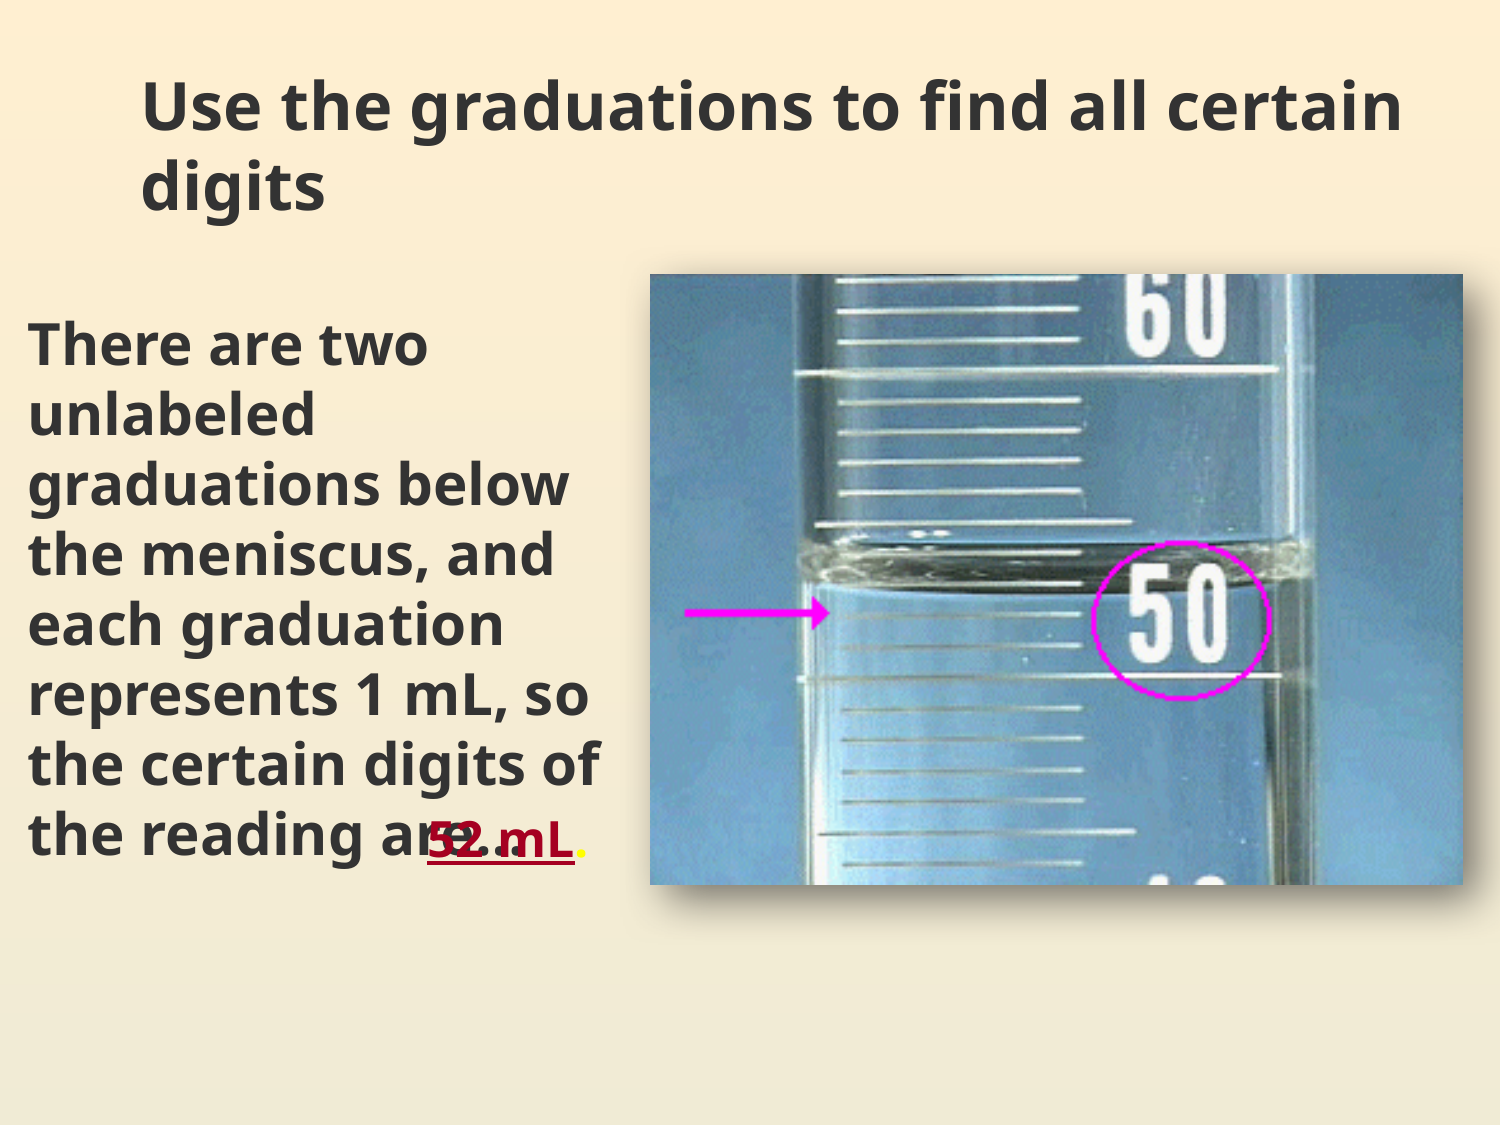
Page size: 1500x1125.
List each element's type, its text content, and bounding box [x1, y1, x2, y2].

picture [649, 274, 1463, 885]
text_box There are two unlabeled graduations below the meniscus, and each graduation represents 1 mL, so the certain digits of the reading are… [12, 299, 644, 875]
title Use the graduations to find all certain digits [124, 49, 1438, 238]
text_box 52 mL. [412, 799, 640, 875]
